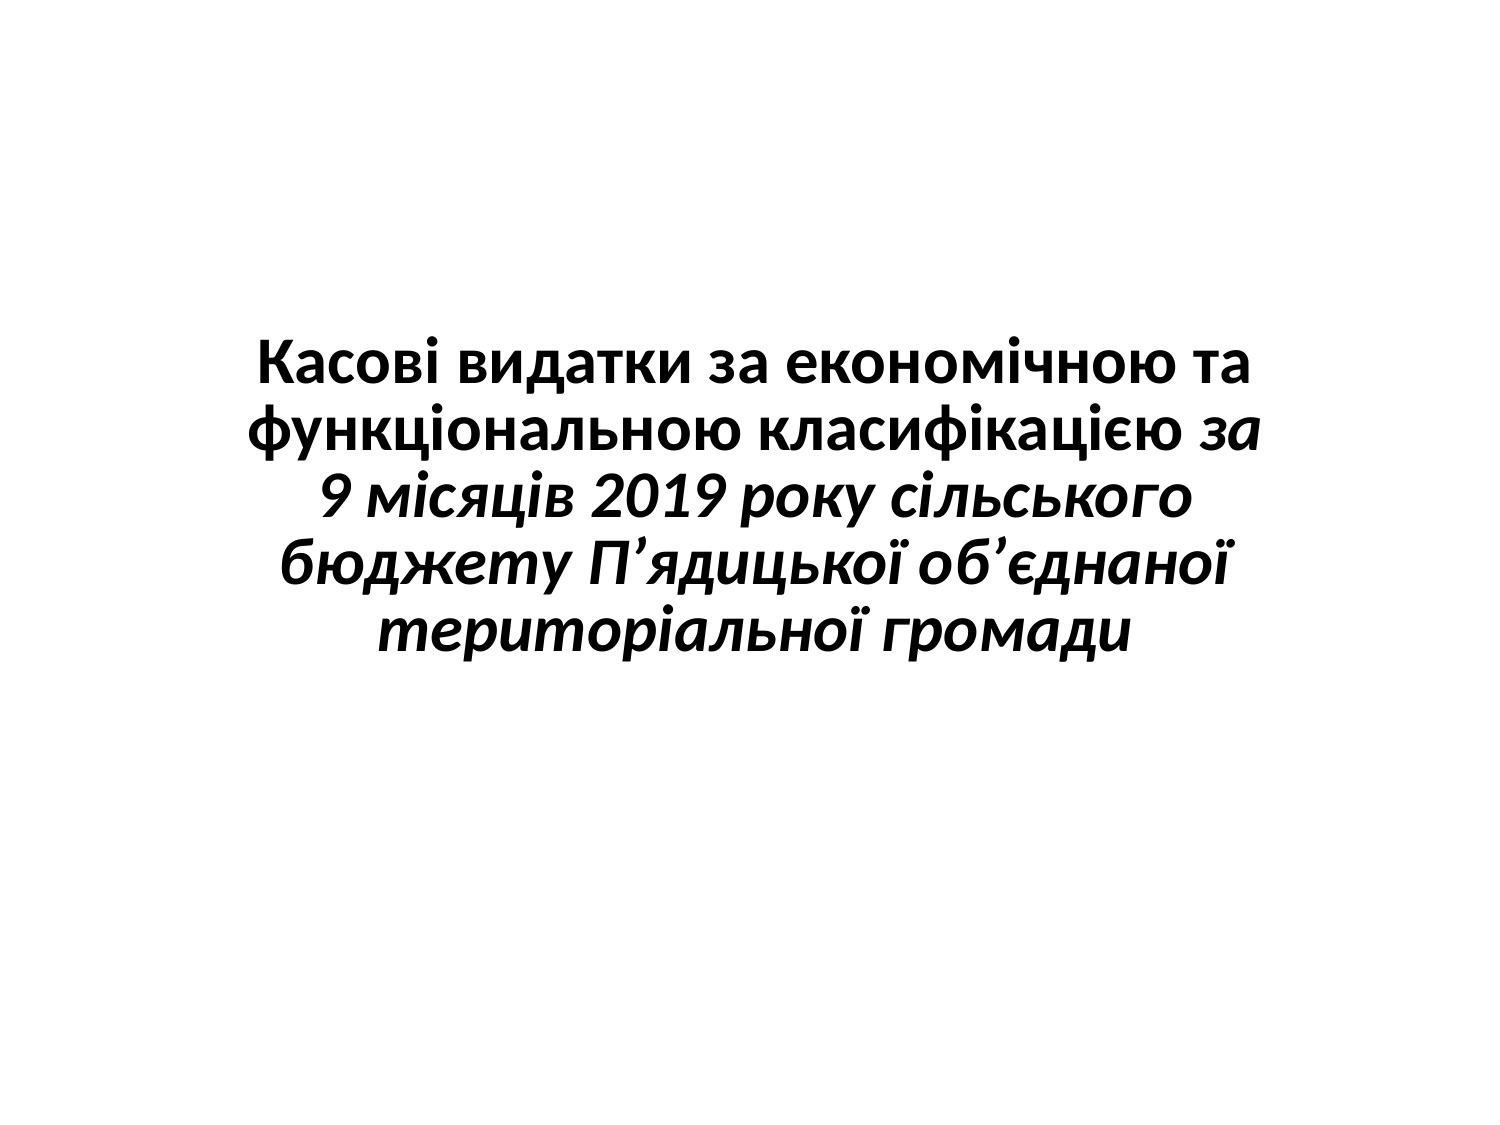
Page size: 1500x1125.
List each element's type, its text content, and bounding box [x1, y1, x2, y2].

subtitle Касові видатки за економічною та функціональною класифікацією за 9 місяців 2019 року сільського бюджету П’ядицької об’єднаної територіальної громади [230, 326, 1281, 894]
